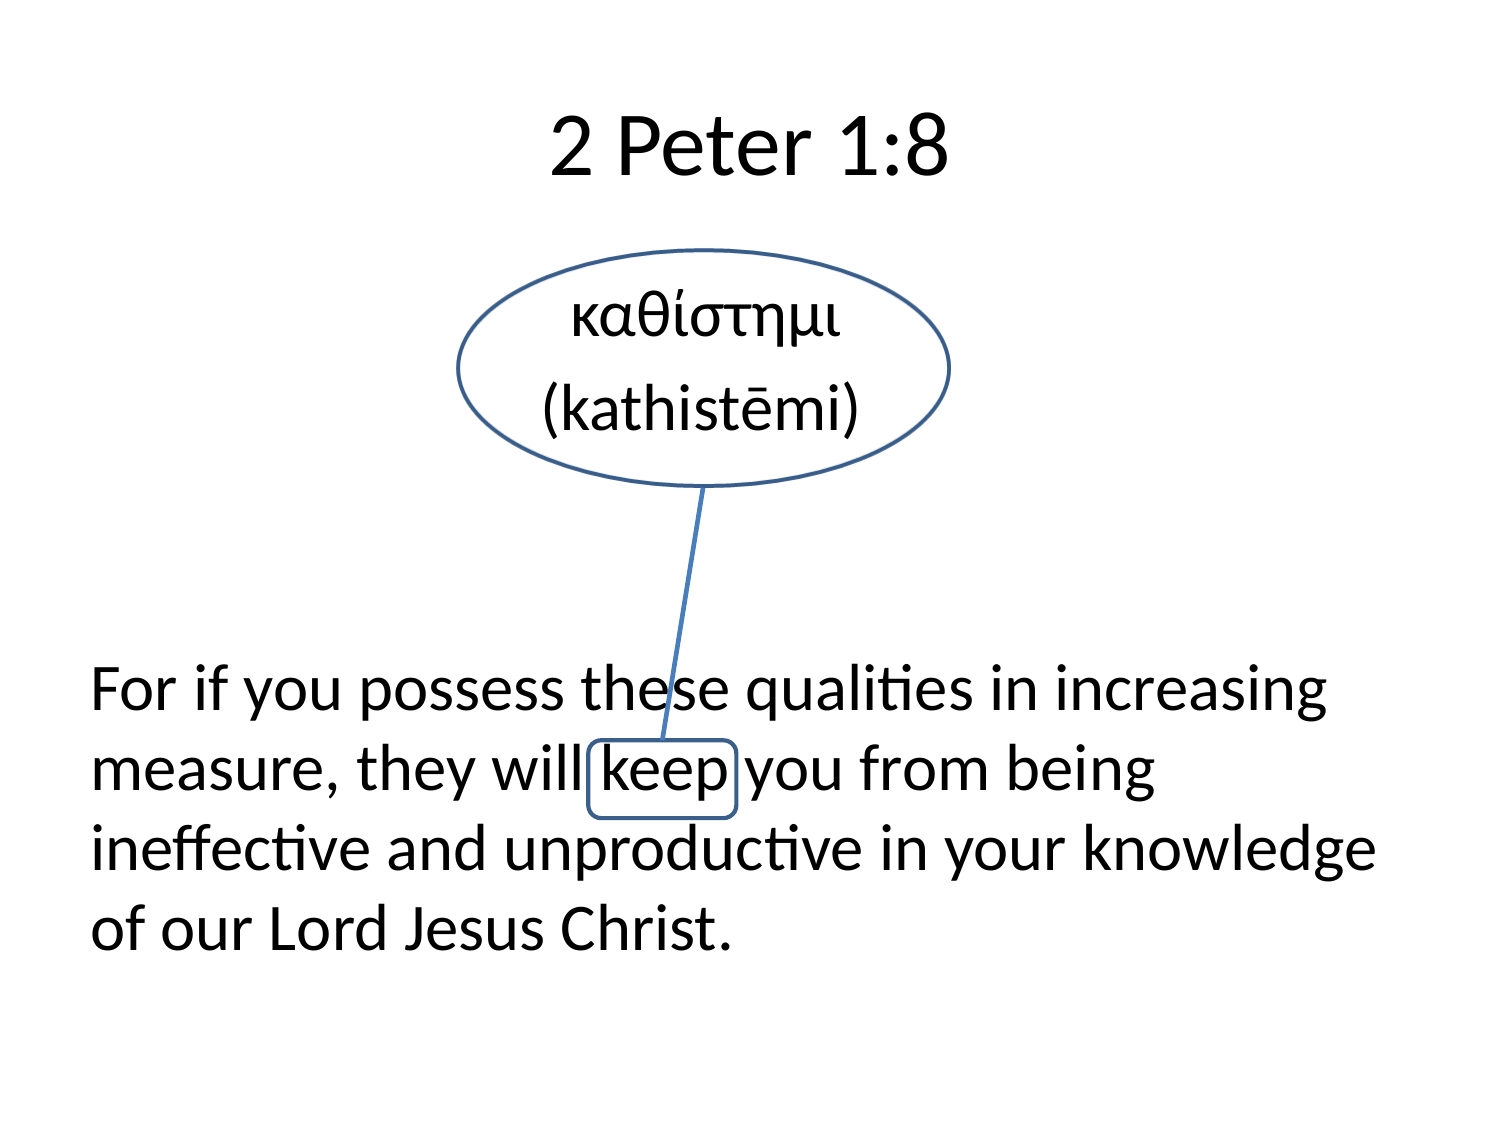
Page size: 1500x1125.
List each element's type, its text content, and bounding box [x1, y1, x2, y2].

text_box [586, 738, 739, 821]
picture [455, 248, 951, 488]
list καθίστημι (kathistēmi) For if you possess these qualities in increasing measure, they will keep you from being ineffective and unproductive in your knowledge of our Lord Jesus Christ. [75, 262, 1425, 1005]
title 2 Peter 1:8 [75, 45, 1425, 233]
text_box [662, 487, 704, 741]
